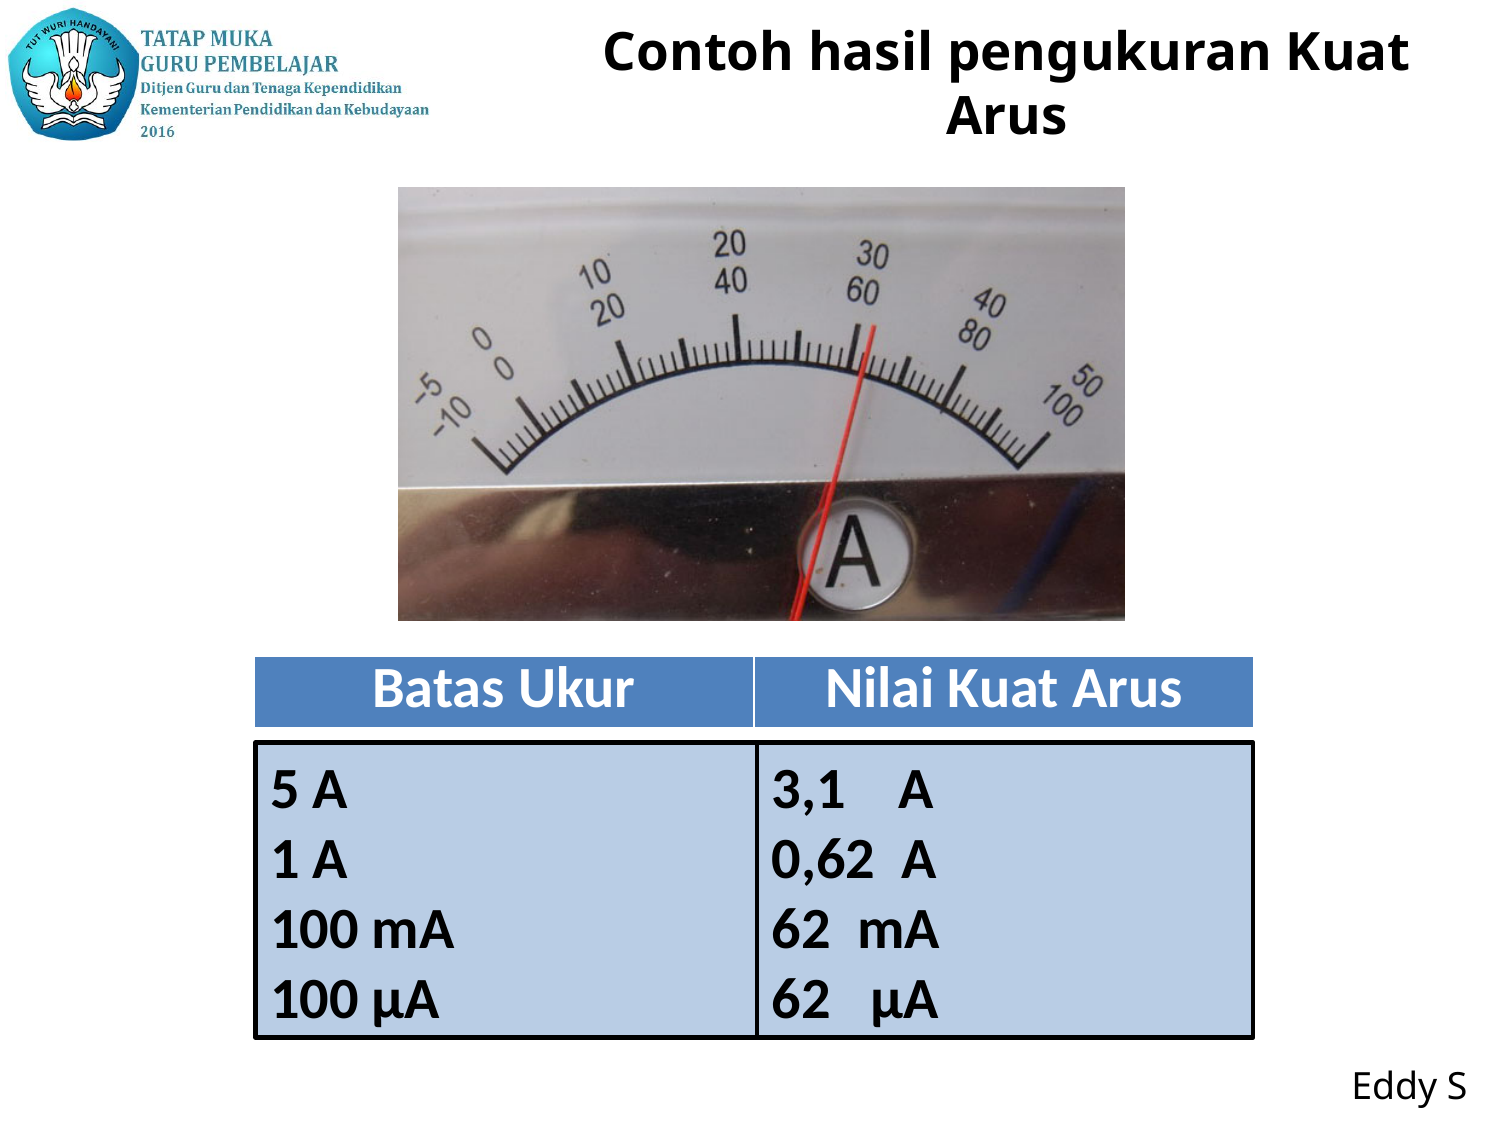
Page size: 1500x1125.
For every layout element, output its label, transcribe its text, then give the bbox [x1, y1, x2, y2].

picture [398, 186, 1126, 622]
text_box Contoh hasil pengukuran Kuat Arus [561, 9, 1454, 153]
picture [5, 0, 441, 149]
text_box 5 A 1 A 100 mA 100 µA [255, 742, 756, 1038]
text_box 3,1 A 0,62 A 62 mA 62 µA [756, 742, 1253, 1038]
text_box Eddy S [1083, 1054, 1483, 1115]
table_header Nilai Kuat Arus [755, 657, 1253, 727]
table_header Batas Ukur [255, 657, 753, 727]
